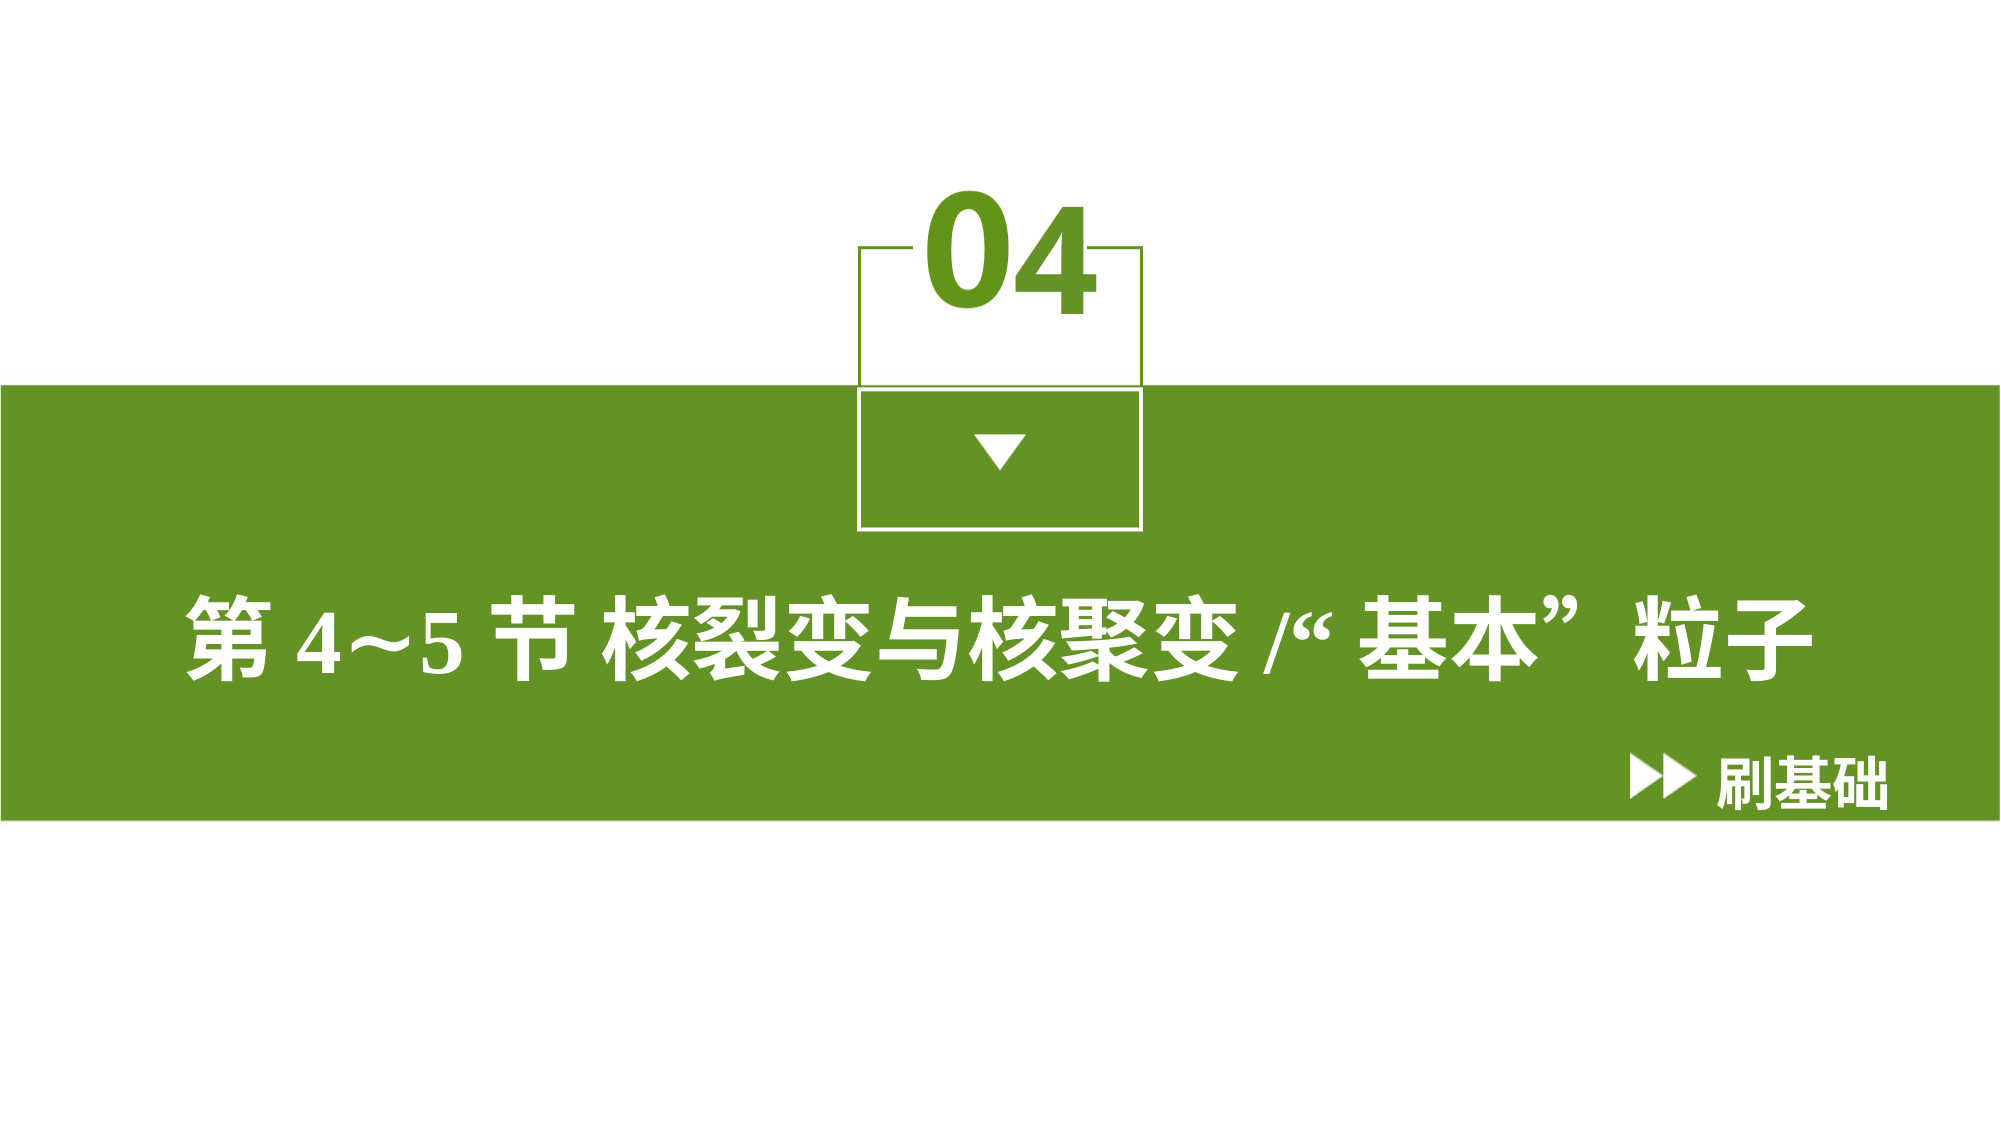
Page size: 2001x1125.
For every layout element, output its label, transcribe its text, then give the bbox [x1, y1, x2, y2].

text_box 4 [1013, 156, 1173, 353]
text_box 第4∼5节 核裂变与核聚变/“基本”粒子 [0, 572, 2000, 699]
text_box 刷基础 [1715, 718, 1997, 812]
picture [0, 699, 2000, 1125]
picture [0, 0, 2000, 572]
